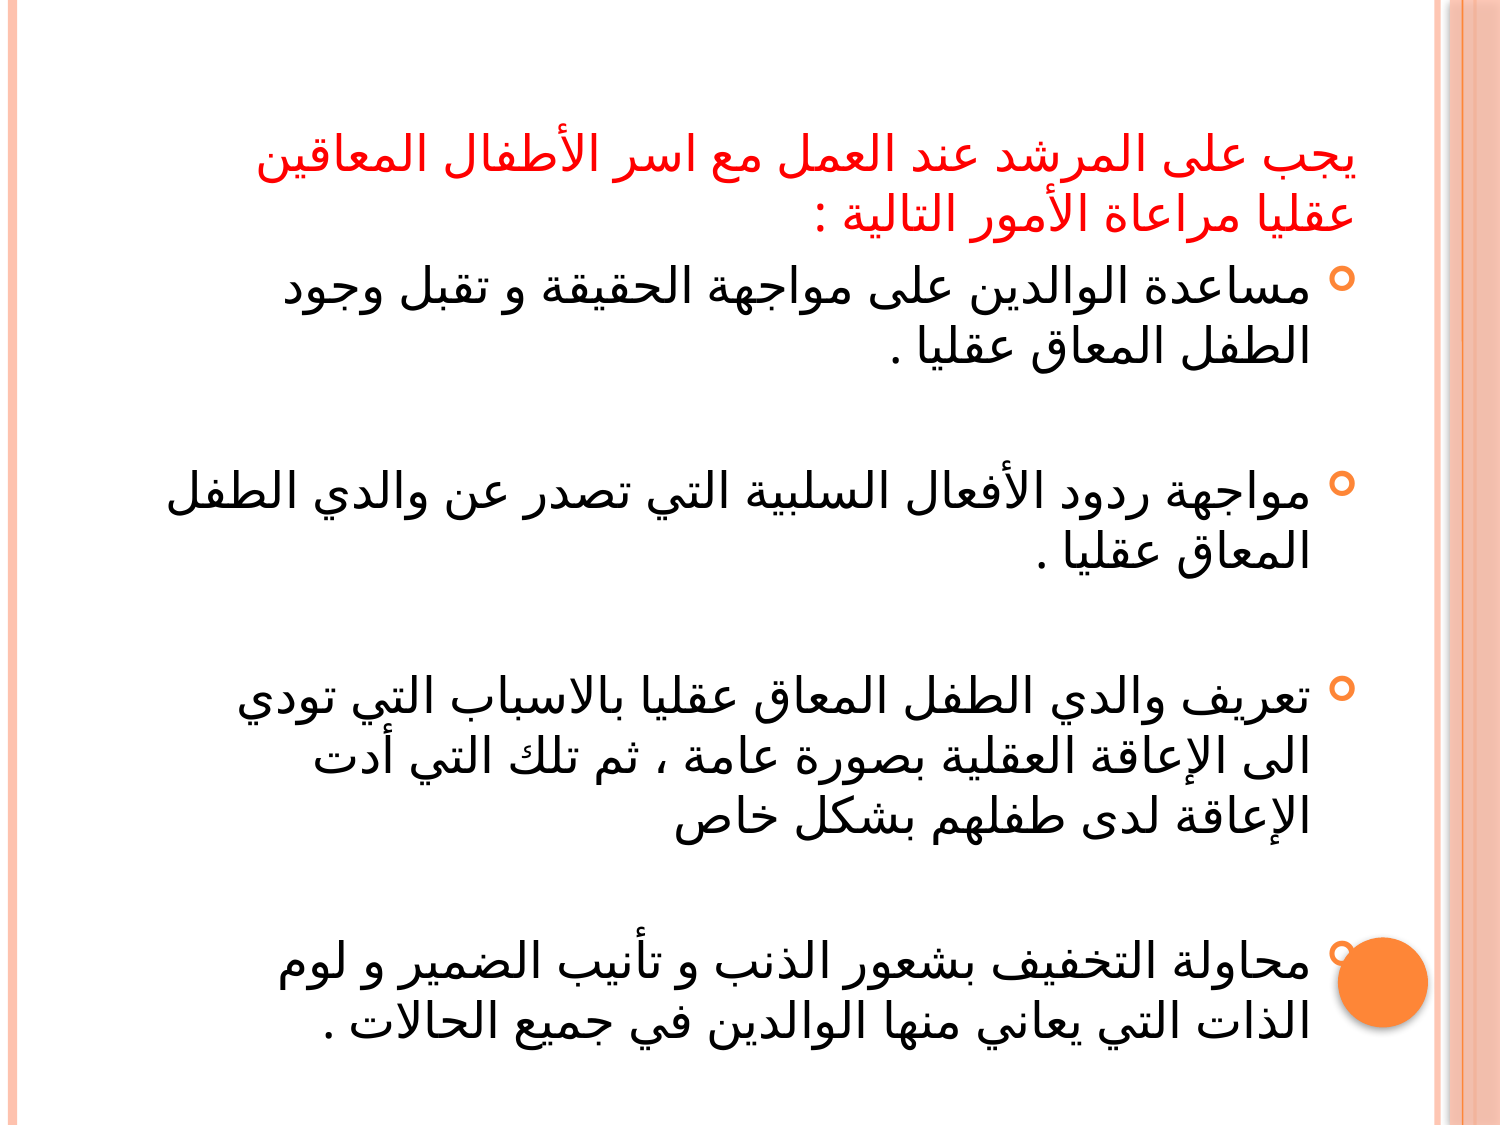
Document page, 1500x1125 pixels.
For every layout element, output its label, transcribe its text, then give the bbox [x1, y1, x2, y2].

list يجب على المرشد عند العمل مع اسر الأطفال المعاقين عقليا مراعاة الأمور التالية : مساعدة الوالدين على مواجهة الحقيقة و تقبل وجود الطفل المعاق عقليا . مواجهة ردود الأفعال السلبية التي تصدر عن والدي الطفل المعاق عقليا . تعريف والدي الطفل المعاق عقليا بالاسباب التي تودي الى الإعاقة العقلية بصورة عامة ، ثم تلك التي أدت الإعاقة لدى طفلهم بشكل خاص محاولة التخفيف بشعور الذنب و تأنيب الضمير و لوم الذات التي يعاني منها الوالدين في جميع الحالات . [147, 113, 1373, 914]
